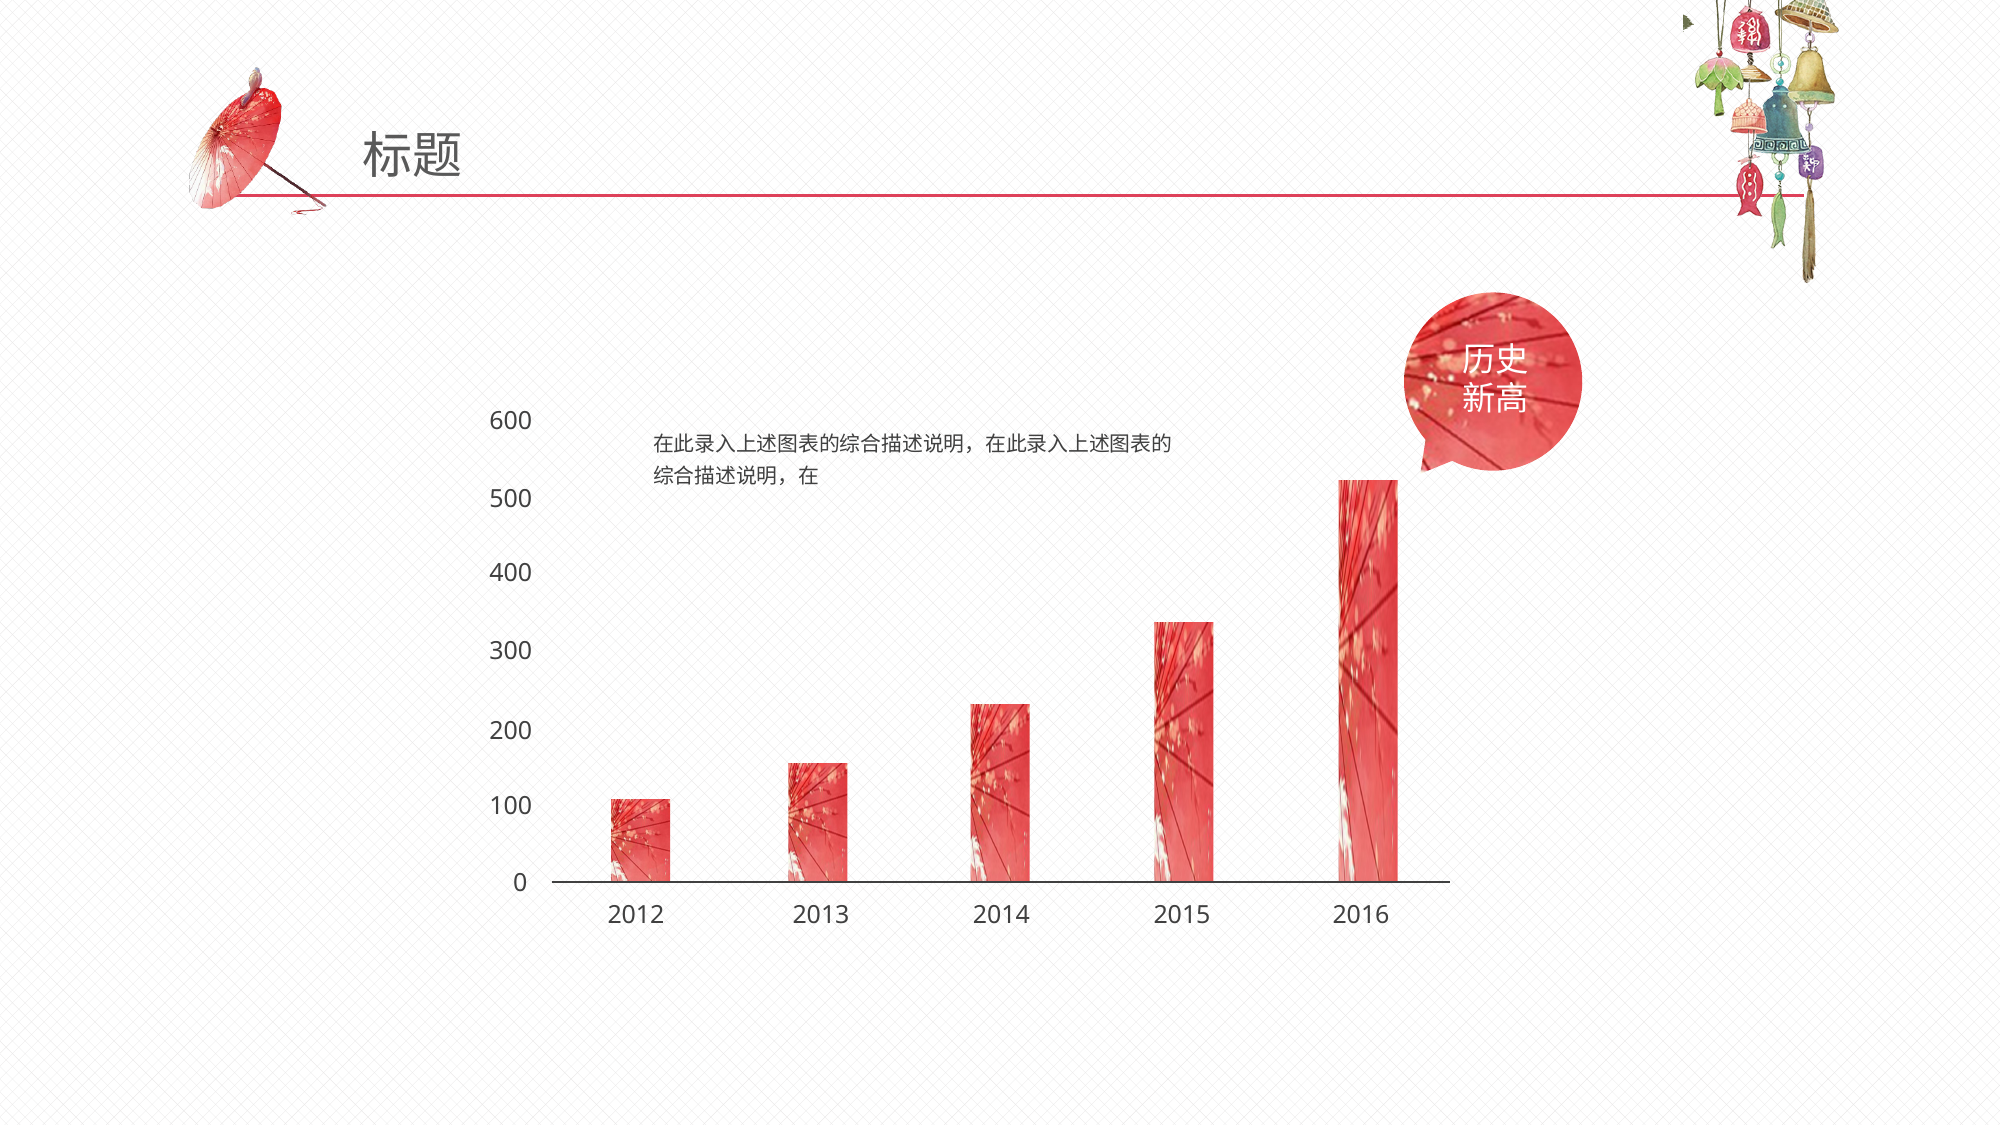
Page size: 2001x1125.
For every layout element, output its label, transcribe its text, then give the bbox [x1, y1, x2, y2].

picture [1683, 0, 1888, 307]
text_box [787, 763, 848, 881]
text_box 标题 [331, 116, 506, 192]
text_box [474, 396, 600, 905]
text_box [970, 704, 1031, 881]
text_box 在此录入上述图表的综合描述说明，在此录入上述图表的综合描述说明，在 [638, 415, 1196, 496]
picture [178, 41, 331, 230]
text_box [610, 798, 671, 881]
text_box [1402, 291, 1584, 476]
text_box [592, 891, 1419, 937]
text_box 历史新高 [1447, 330, 1566, 425]
text_box [1338, 479, 1399, 881]
text_box [1153, 621, 1214, 881]
